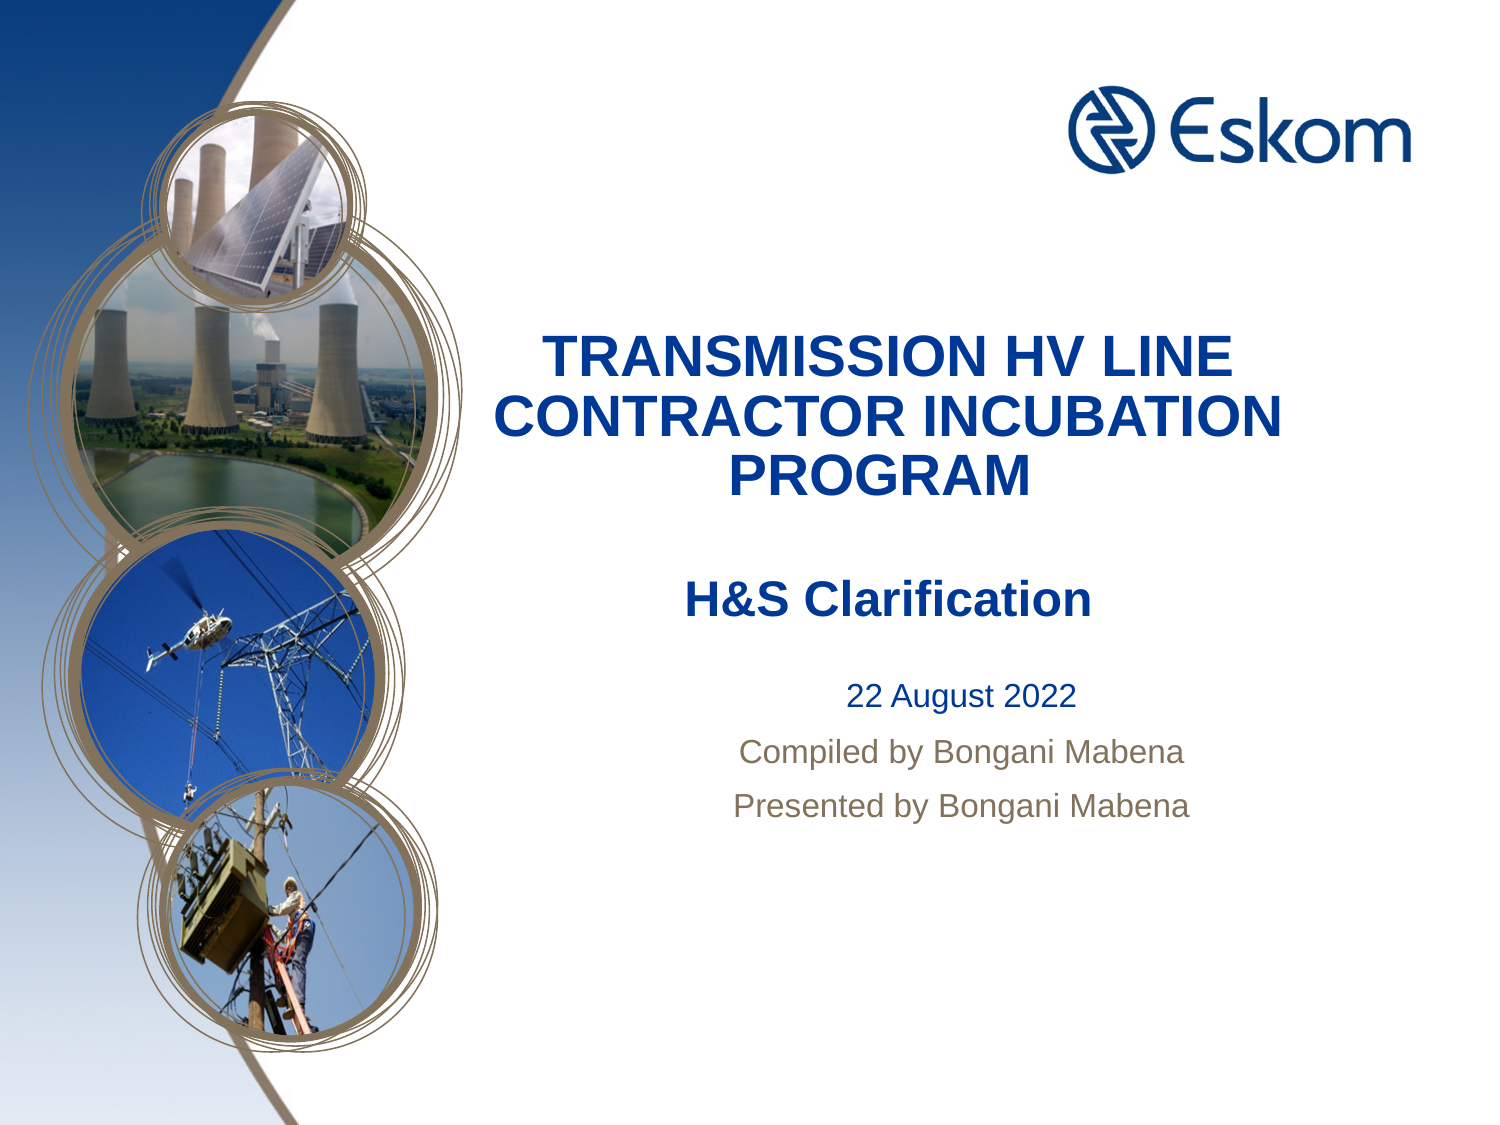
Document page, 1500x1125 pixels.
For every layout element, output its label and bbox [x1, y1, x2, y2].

text_box [137, 768, 438, 1053]
text_box [27, 196, 462, 607]
text_box [141, 101, 367, 313]
text_box [0, 0, 1500, 1125]
text_box [41, 506, 406, 850]
